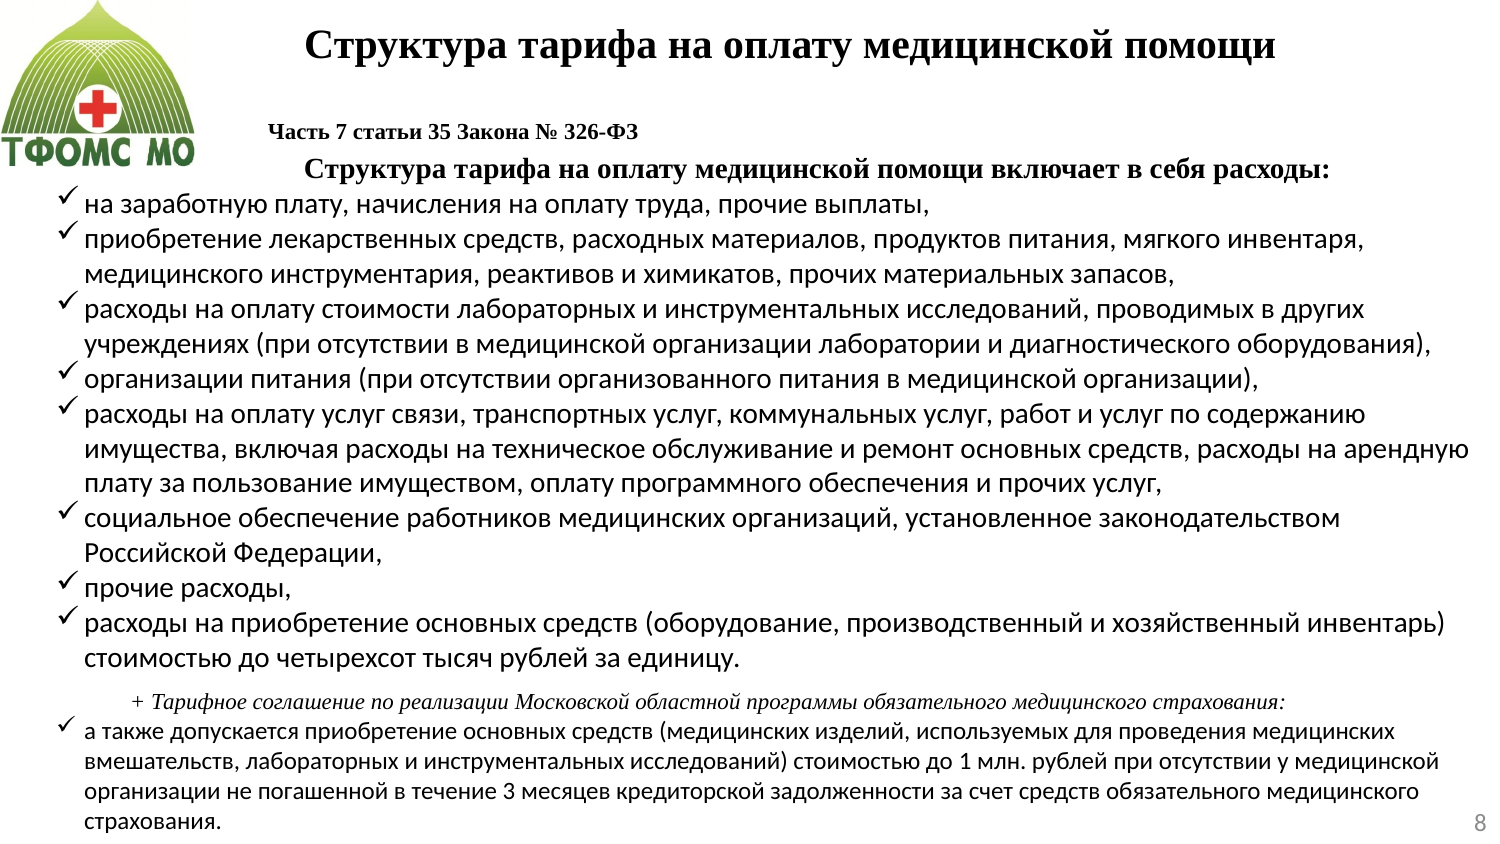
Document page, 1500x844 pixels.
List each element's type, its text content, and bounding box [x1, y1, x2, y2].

text_box Часть 7 статьи 35 Закона № 326-ФЗ Структура тарифа на оплату медицинской помощи включает в себя расходы: на заработную плату, начисления на оплату труда, прочие выплаты, приобретение лекарственных средств, расходных материалов, продуктов питания, мягкого инвентаря, медицинского инструментария, реактивов и химикатов, прочих материальных запасов, расходы на оплату стоимости лабораторных и инструментальных исследований, проводимых в других учреждениях (при отсутствии в медицинской организации лаборатории и диагностического оборудования), организации питания (при отсутствии организованного питания в медицинской организации), расходы на оплату услуг связи, транспортных услуг, коммунальных услуг, работ и услуг по содержанию имущества, включая расходы на техническое обслуживание и ремонт основных средств, расходы на арендную плату за пользование имуществом, оплату программного обеспечения и прочих услуг, социальное обеспечение работников медицинских организаций, установленное законодательством Российской Федерации, прочие расходы, расходы на приобретение основных средств (оборудование, производственный и хозяйственный инвентарь) стоимостью до четырехсот тысяч рублей за единицу. [41, 105, 1500, 681]
text_box + Тарифное соглашение по реализации Московской областной программы обязательного медицинского страхования: а также допускается приобретение основных средств (медицинских изделий, используемых для проведения медицинских вмешательств, лабораторных и инструментальных исследований) стоимостью до 1 млн. рублей при отсутствии у медицинской организации не погашенной в течение 3 месяцев кредиторской задолженности за счет средств обязательного медицинского страхования. [41, 675, 1483, 842]
slide_number 8 [1423, 798, 1500, 844]
text_box Структура тарифа на оплату медицинской помощи [289, 9, 1303, 75]
picture [0, 0, 196, 167]
